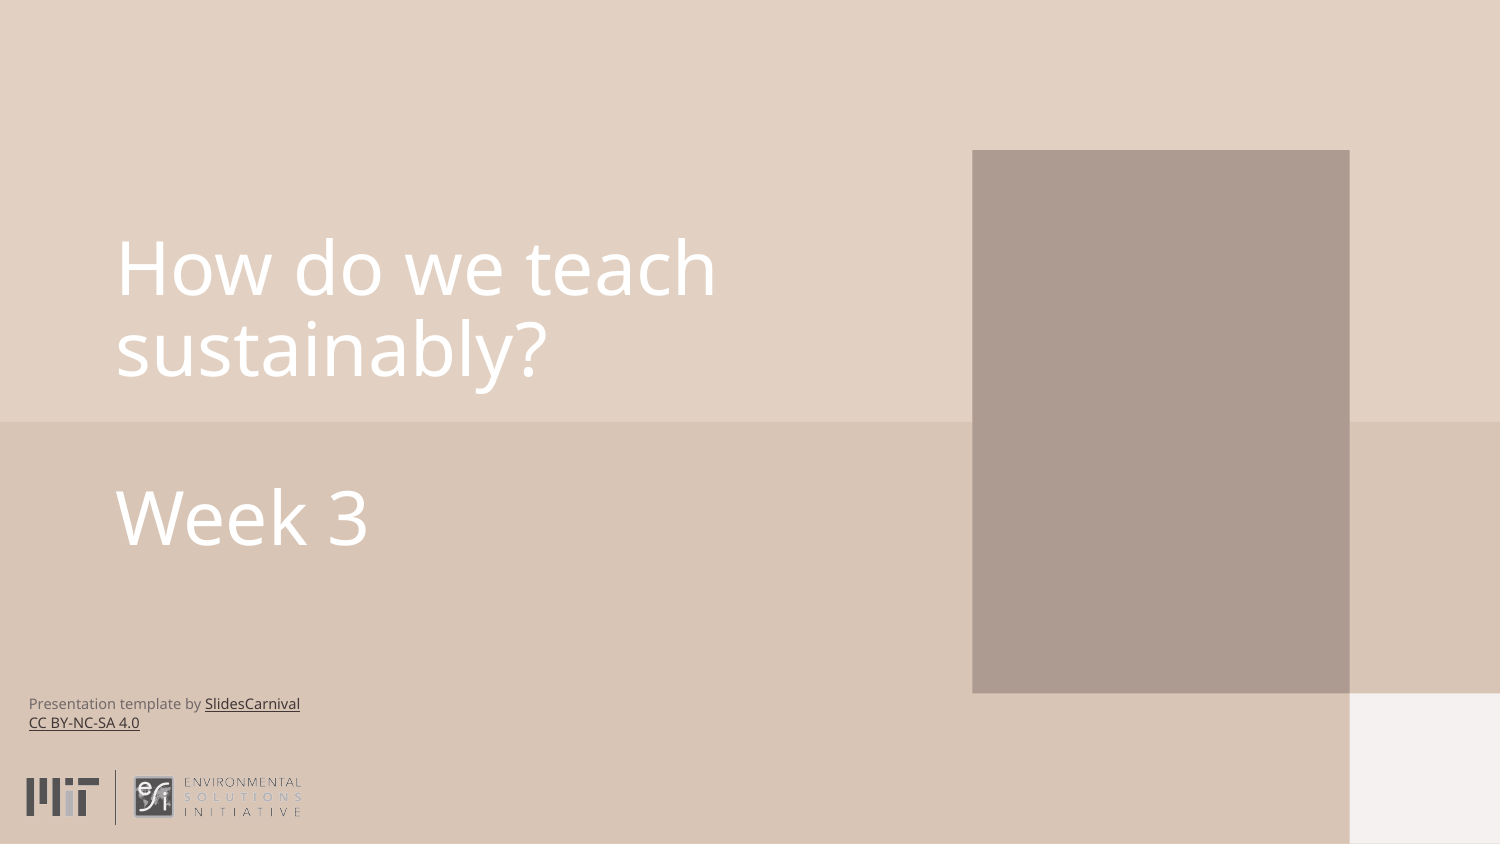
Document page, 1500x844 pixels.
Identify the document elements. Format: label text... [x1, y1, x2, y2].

title How do we teach sustainably? [115, 202, 894, 393]
picture [13, 757, 314, 835]
subtitle Week 3 [115, 457, 894, 507]
